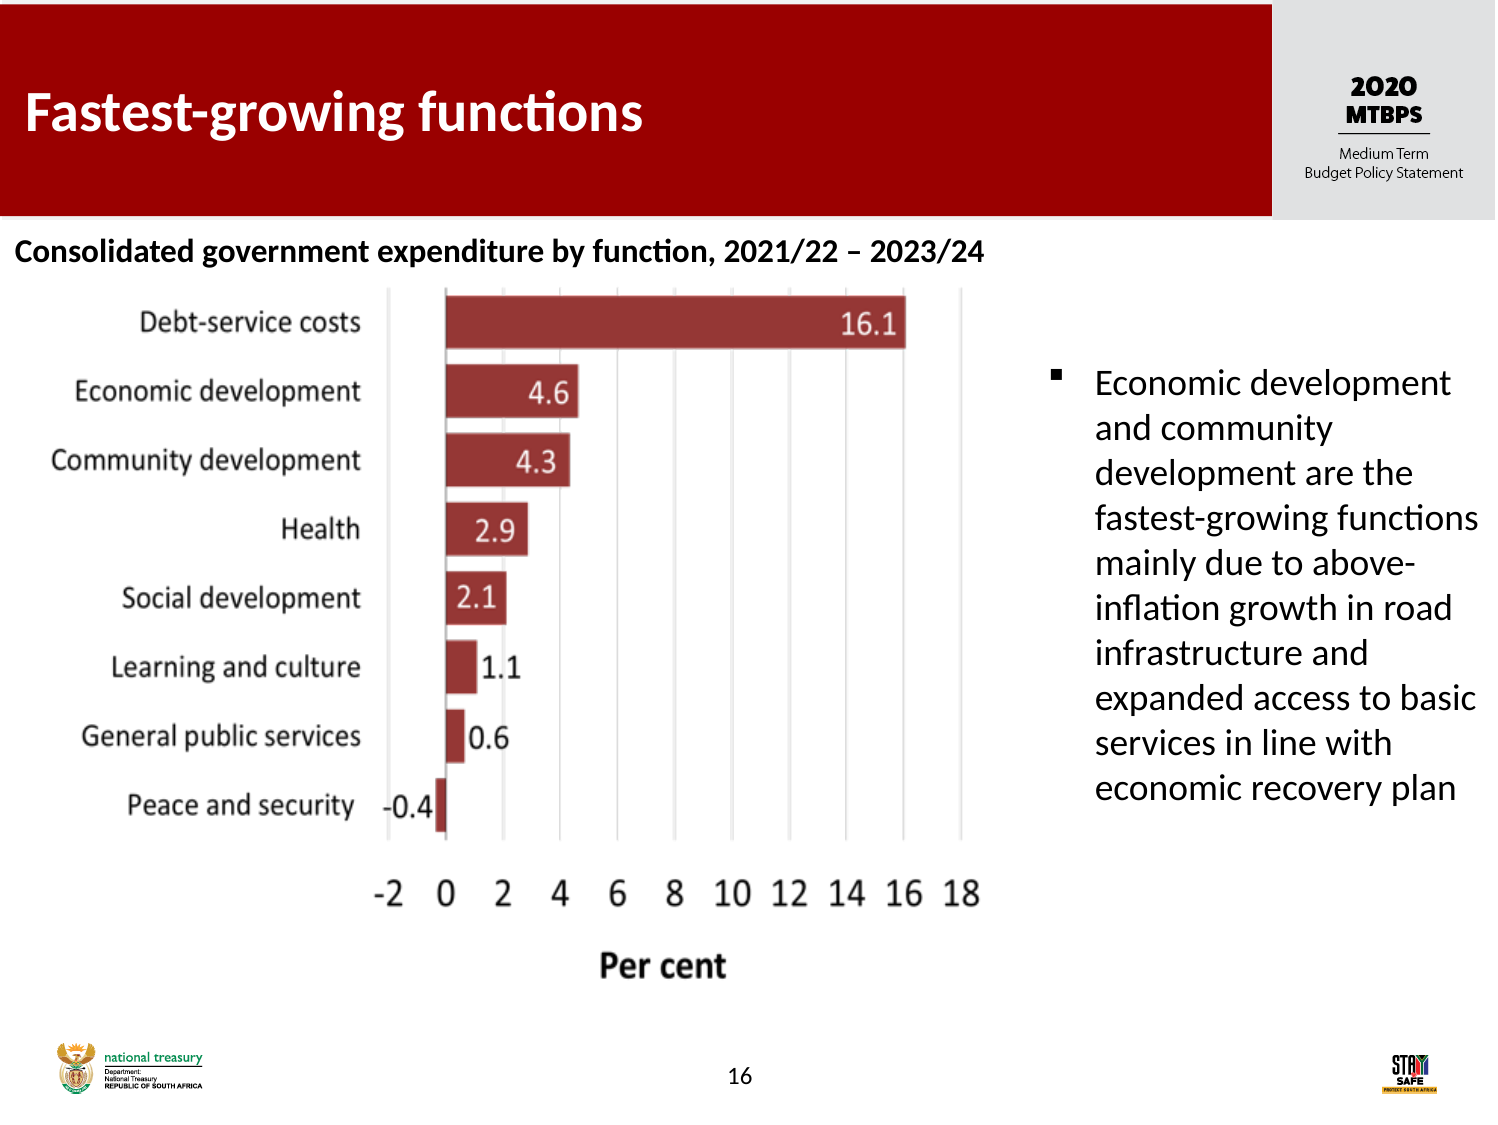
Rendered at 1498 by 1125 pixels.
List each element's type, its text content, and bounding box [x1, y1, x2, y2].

text_box Economic development and community development are the fastest-growing functions mainly due to above-inflation growth in road infrastructure and expanded access to basic services in line with economic recovery plan [1033, 350, 1498, 815]
picture [0, 283, 997, 992]
text_box [0, 4, 1272, 217]
text_box Fastest-growing functions [10, 5, 1272, 212]
slide_number 15 [549, 1044, 930, 1105]
picture [2, 0, 1495, 220]
picture [57, 1043, 1437, 1094]
text_box Consolidated government expenditure by function, 2021/22 – 2023/24 [0, 222, 1158, 277]
